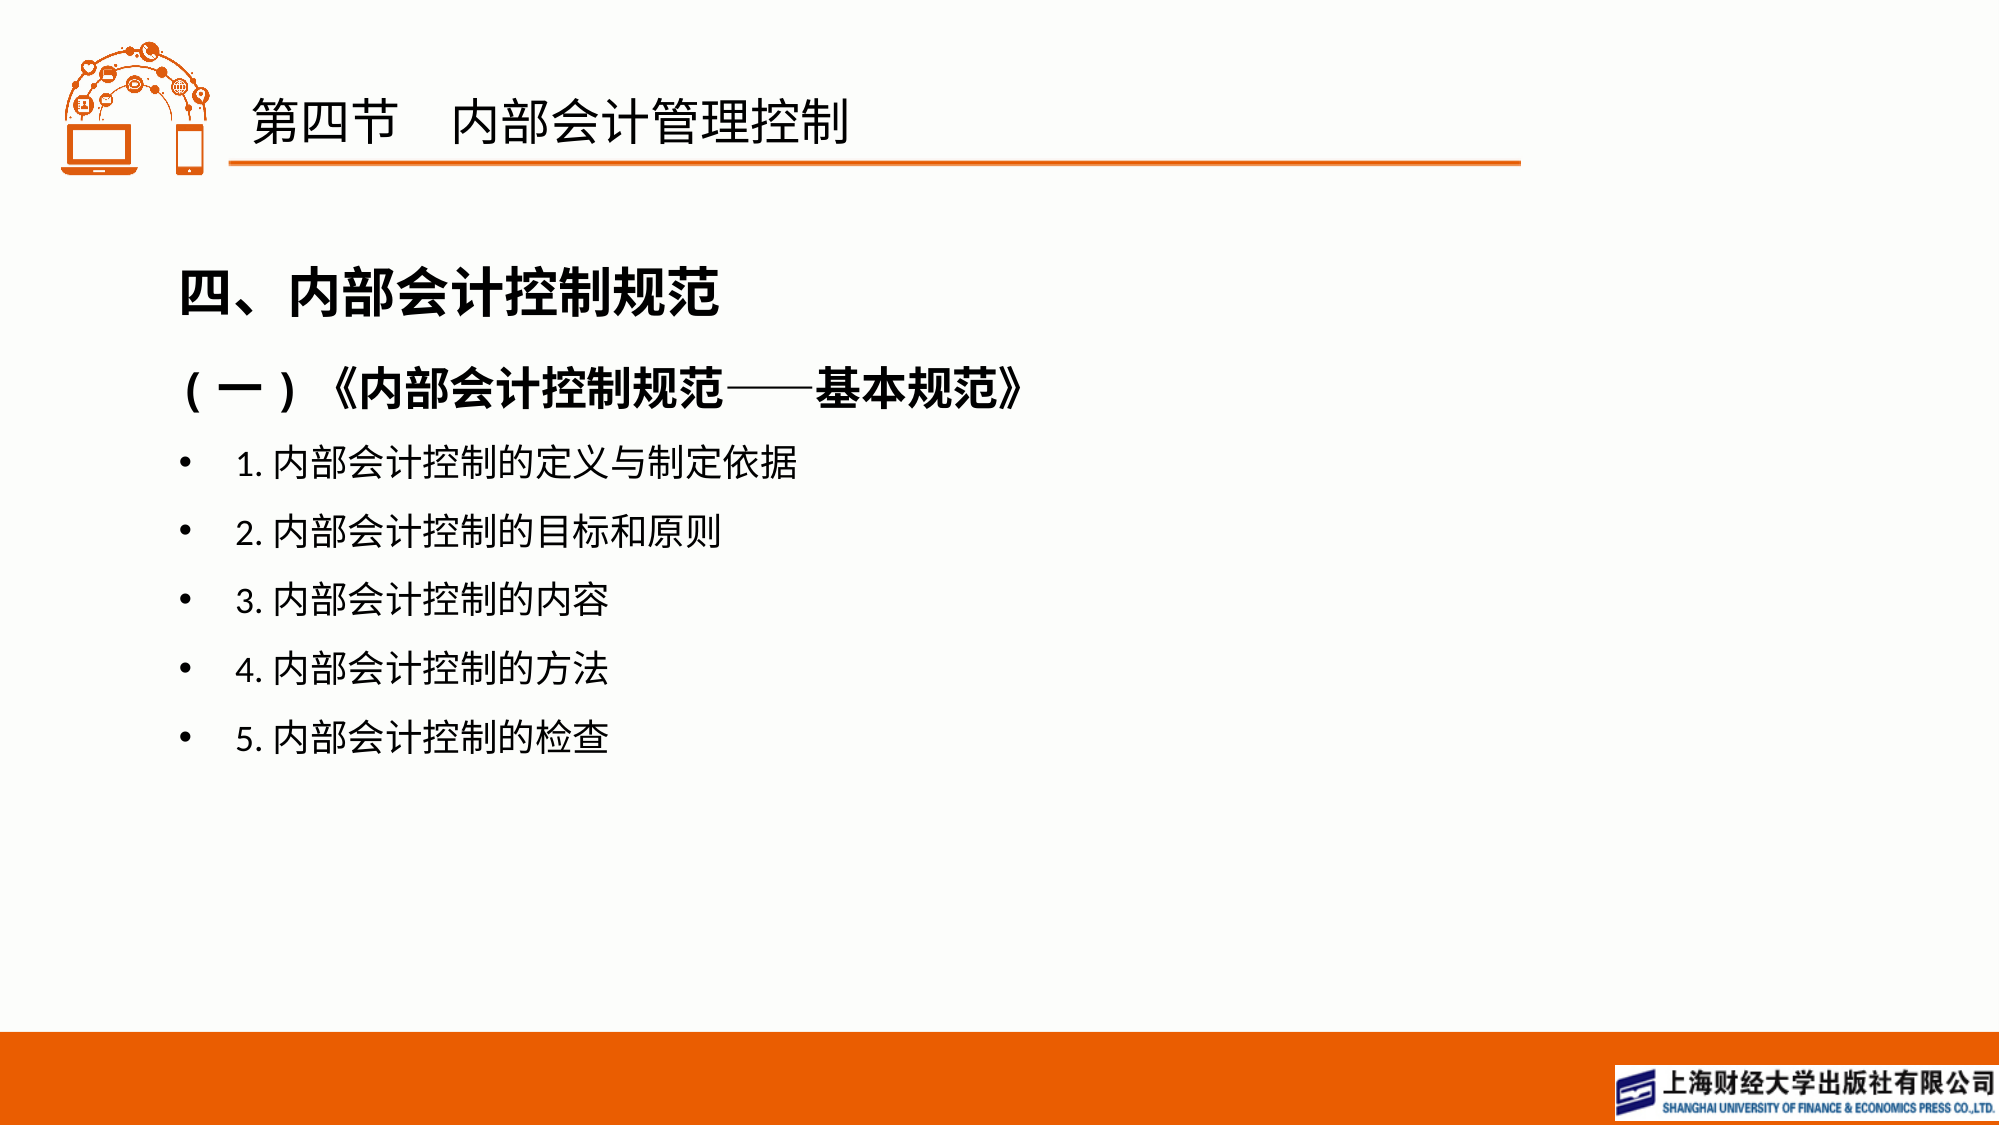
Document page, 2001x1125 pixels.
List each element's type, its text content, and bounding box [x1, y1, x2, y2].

list 四、内部会计控制规范 (一)《内部会计控制规范——基本规范》 1.内部会计控制的定义与制定依据 2.内部会计控制的目标和原则 3.内部会计控制的内容 4.内部会计控制的方法 5.内部会计控制的检查 [163, 227, 1849, 1049]
picture [0, 0, 2000, 1125]
title 第四节 内部会计管理控制 [235, 82, 1605, 189]
